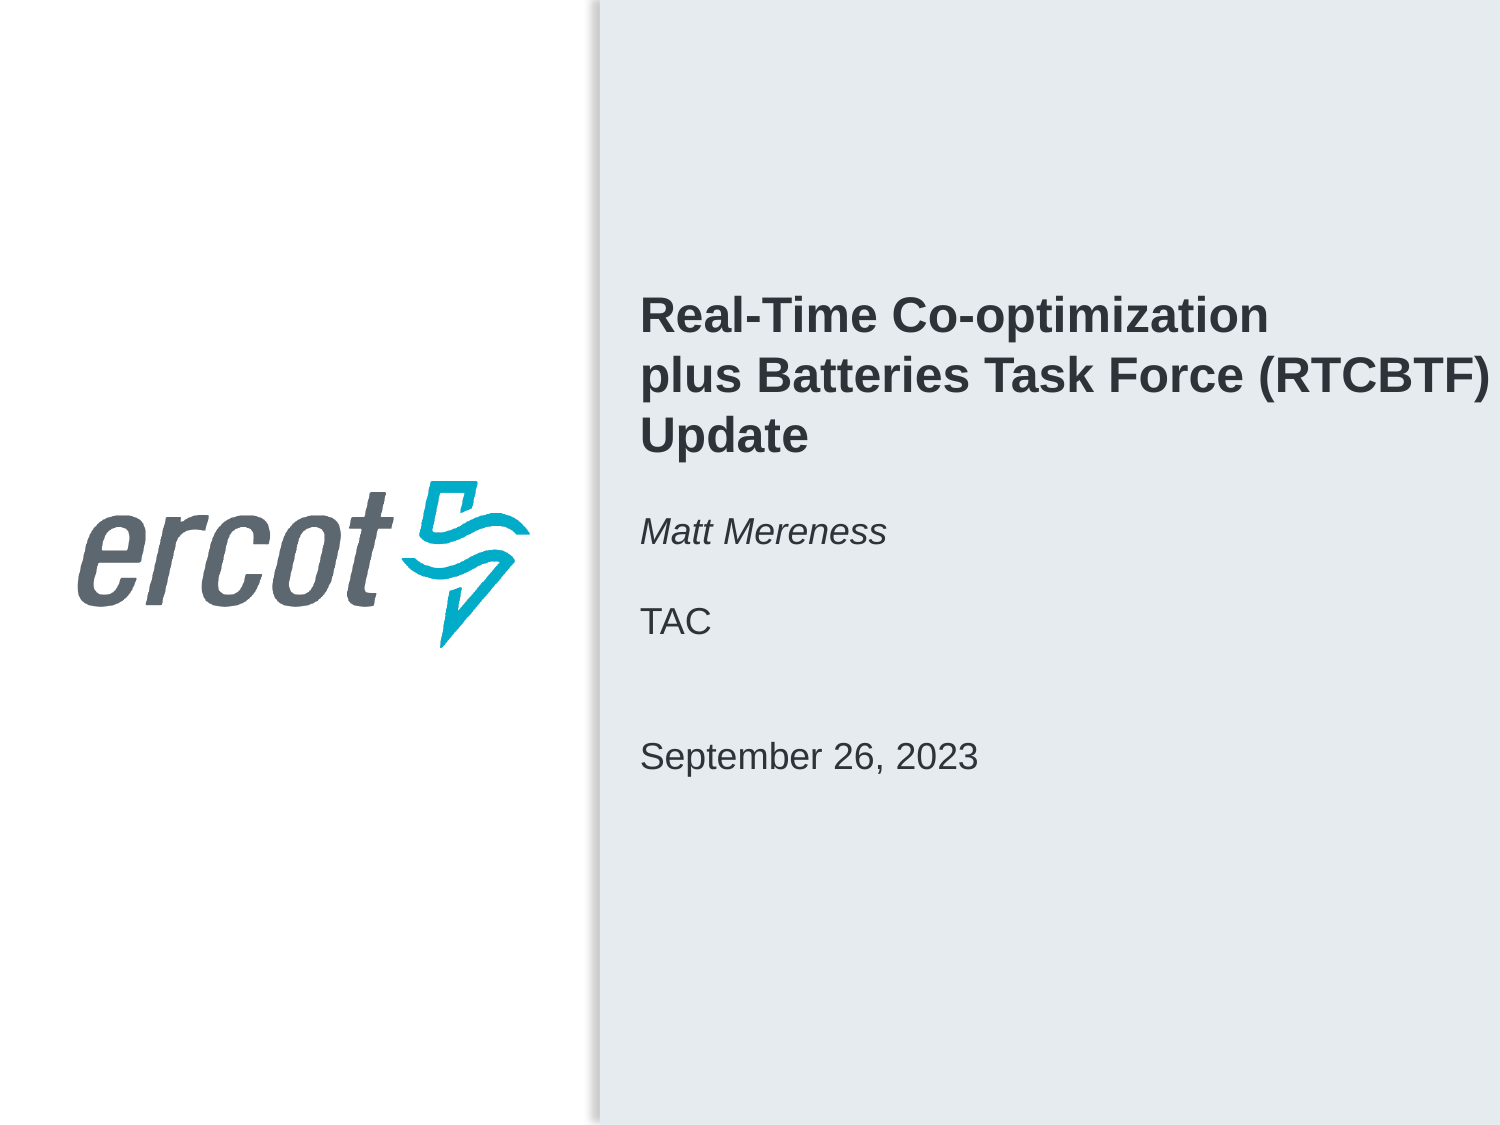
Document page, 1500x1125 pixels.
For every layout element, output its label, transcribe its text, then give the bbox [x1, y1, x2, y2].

text_box Real-Time Co-optimization plus Batteries Task Force (RTCBTF) Update Matt Mereness TAC September 26, 2023 [624, 274, 1500, 785]
picture [68, 471, 538, 654]
